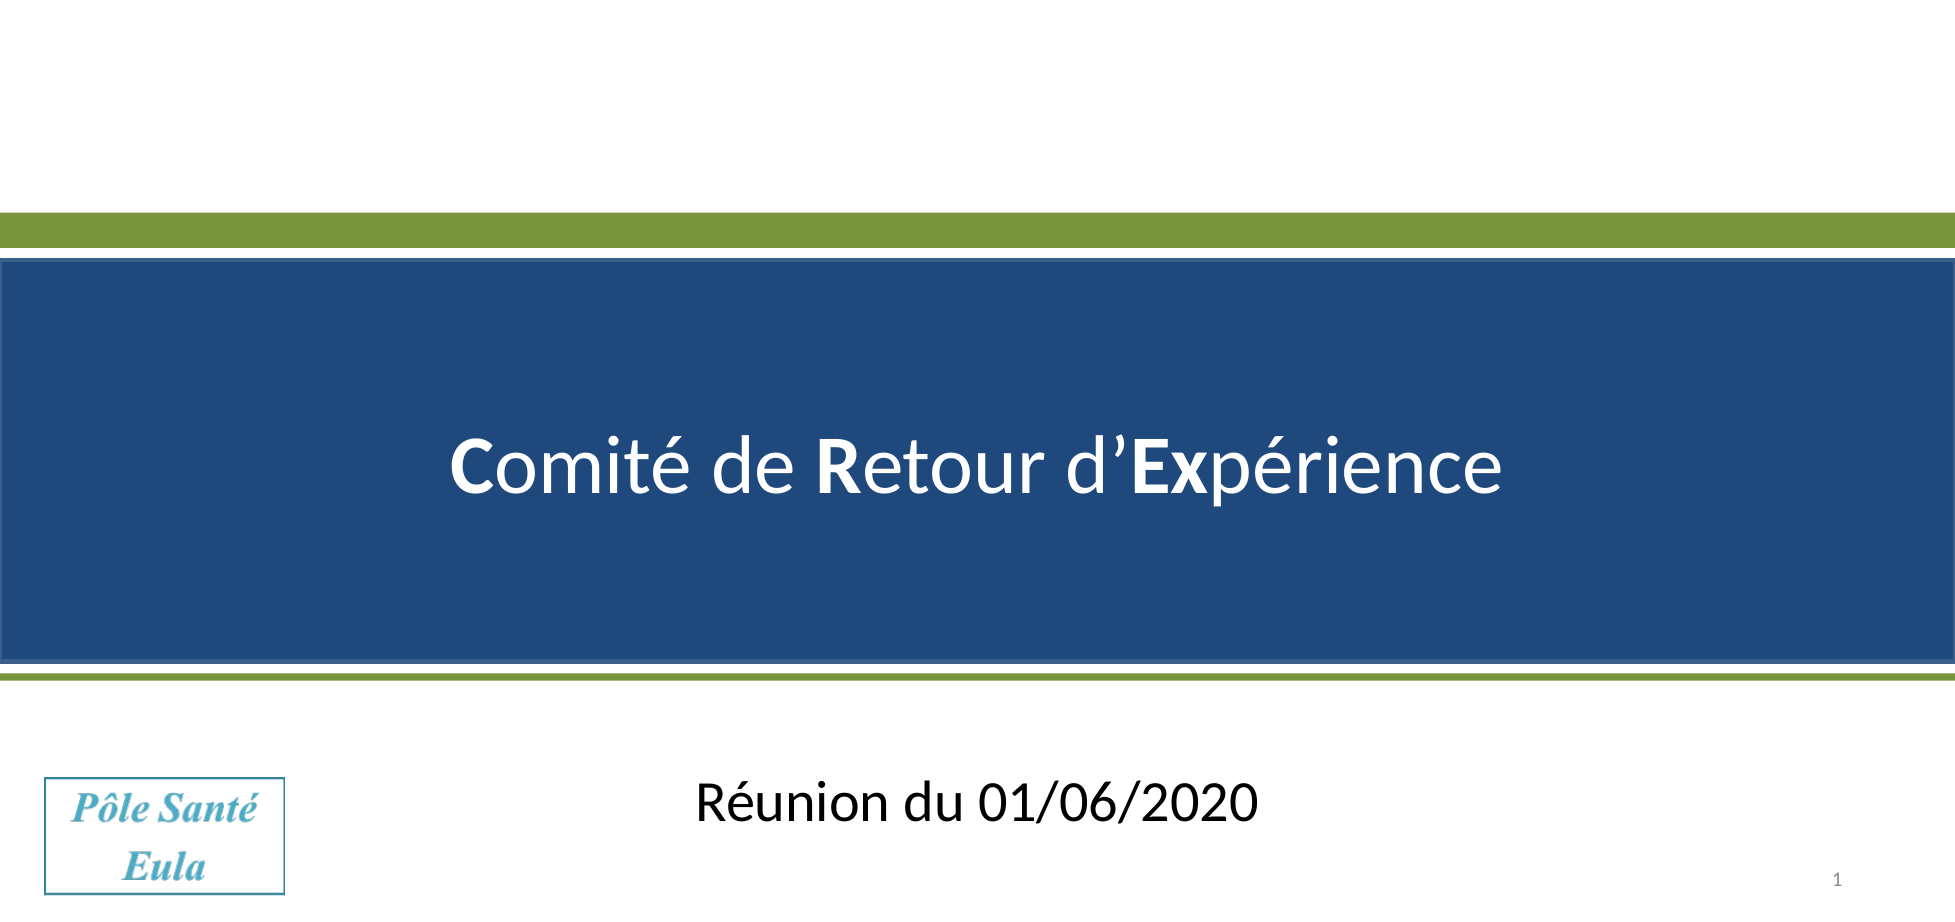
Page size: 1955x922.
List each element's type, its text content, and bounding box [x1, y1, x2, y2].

text_box [0, 671, 1955, 683]
text_box Comité de Retour d’Expérience [0, 258, 1955, 664]
picture [43, 768, 285, 916]
slide_number 1 [1401, 853, 1858, 904]
text_box [0, 210, 1955, 250]
text_box Réunion du 01/06/2020 [605, 755, 1350, 841]
